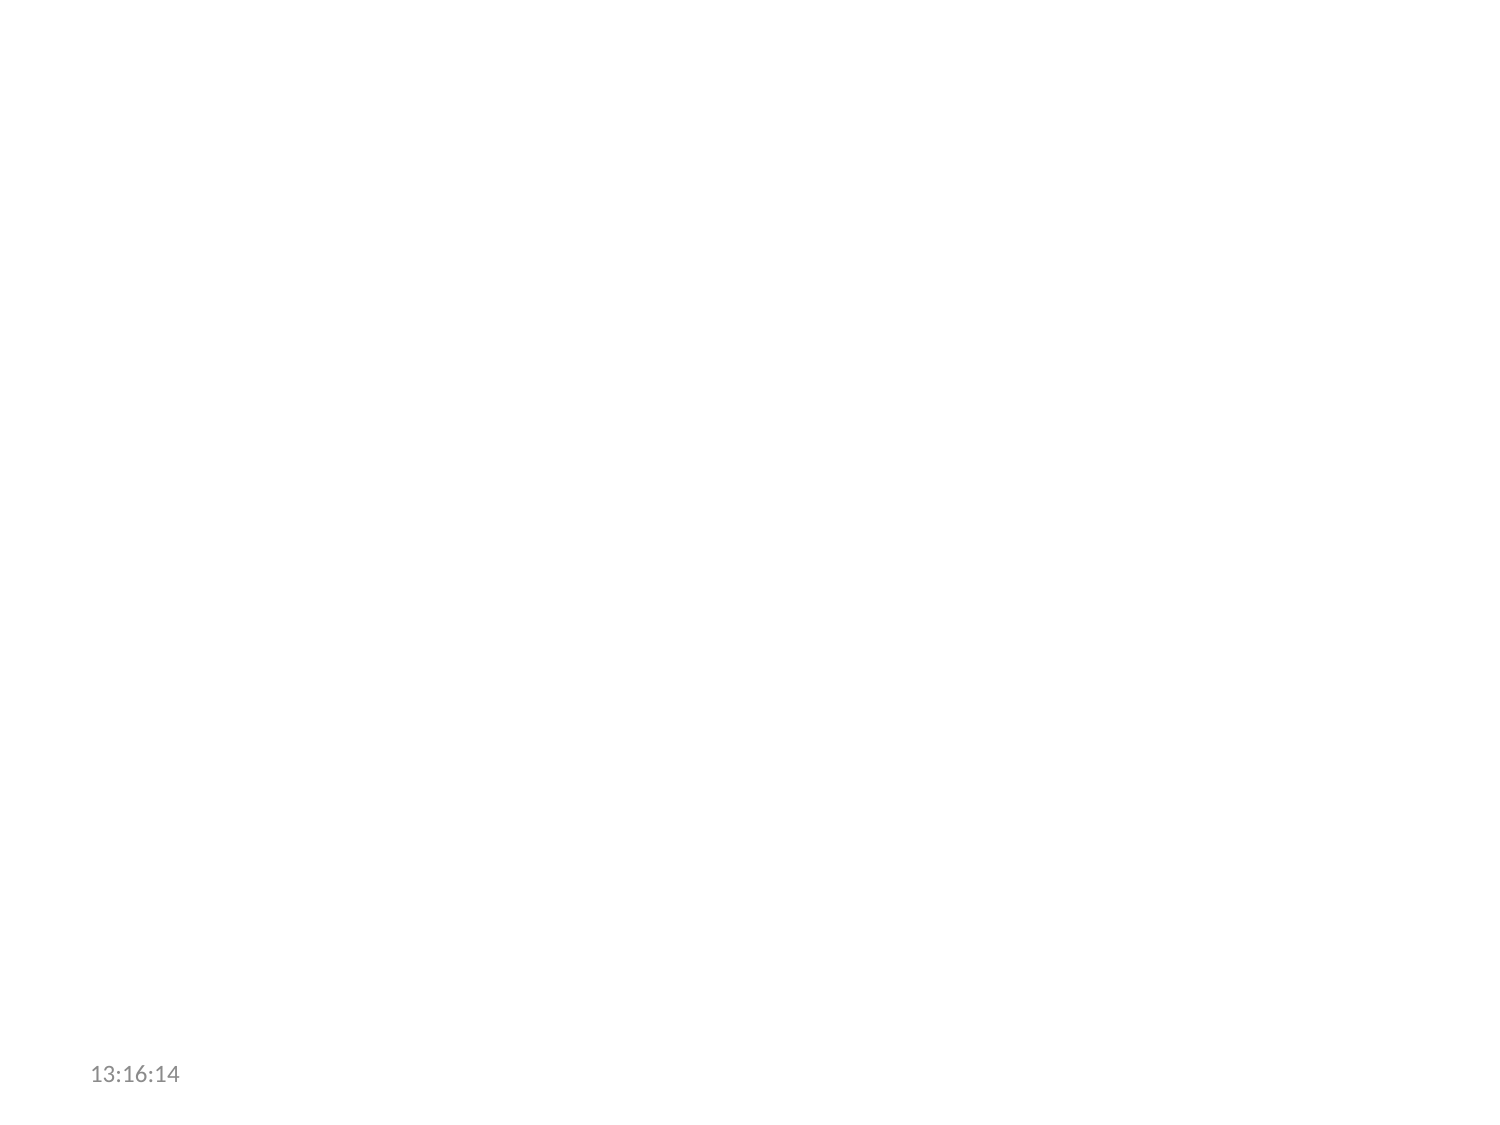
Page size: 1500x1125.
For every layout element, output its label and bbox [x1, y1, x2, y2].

slide_number [75, 1042, 425, 1103]
